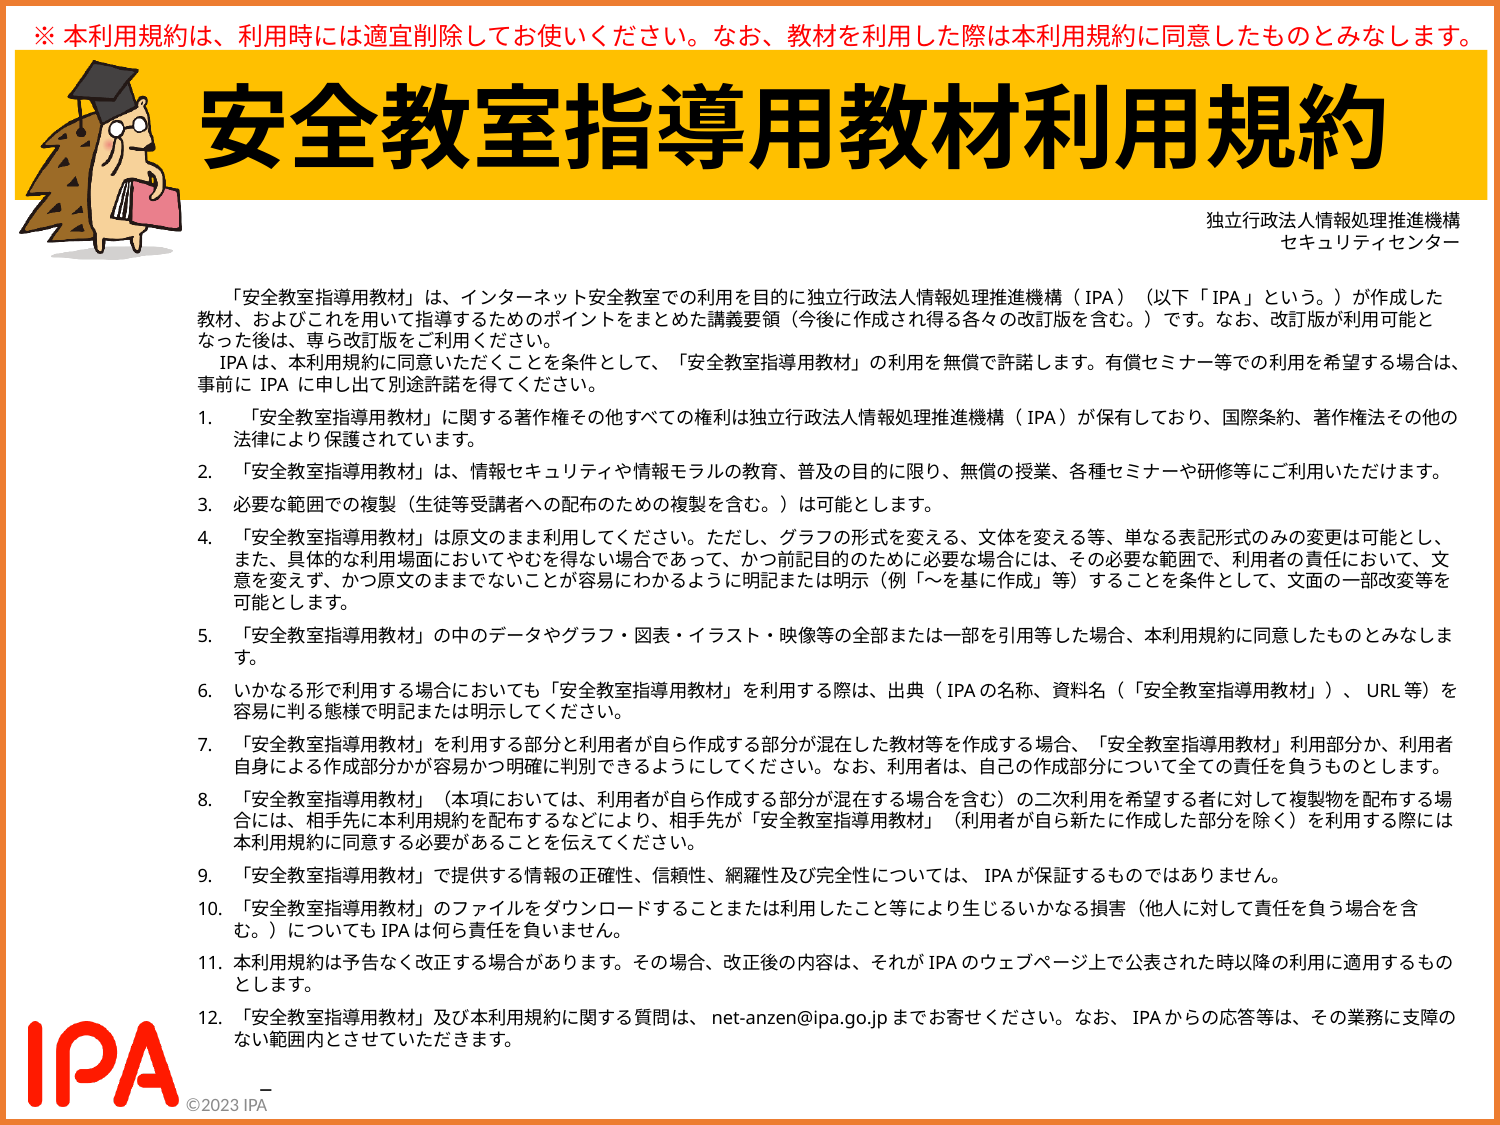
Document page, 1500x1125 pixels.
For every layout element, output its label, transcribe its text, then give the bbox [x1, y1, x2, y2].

title 安全教室指導用教材利用規約 [182, 73, 1488, 190]
picture [28, 1021, 179, 1107]
list 独立行政法人情報処理推進機構 セキュリティセンター 「安全教室指導用教材」は、インターネット安全教室での利用を目的に独立行政法人情報処理推進機構（IPA）（以下「IPA」という。）が作成した教材、およびこれを用いて指導するためのポイントをまとめた講義要領（今後に作成され得る各々の改訂版を含む。）です。なお、改訂版が利用可能となった後は、専ら改訂版をご利用ください。 IPAは、本利用規約に同意いただくことを条件として、「安全教室指導用教材」の利用を無償で許諾します。有償セミナー等での利用を希望する場合は、事前に IPA に申し出て別途許諾を得てください。 「安全教室指導用教材」に関する著作権その他すべての権利は独立行政法人情報処理推進機構（IPA）が保有しており、国際条約、著作権法その他の法律により保護されています。 「安全教室指導用教材」は、情報セキュリティや情報モラルの教育、普及の目的に限り、無償の授業、各種セミナーや研修等にご利用いただけます。 必要な範囲での複製（生徒等受講者への配布のための複製を含む。）は可能とします。 「安全教室指導用教材」は原文のまま利用してください。ただし、グラフの形式を変える、文体を変える等、単なる表記形式のみの変更は可能とし、また、具体的な利用場面においてやむを得ない場合であって、かつ前記目的のために必要な場合には、その必要な範囲で、利用者の責任において、文意を変えず、かつ原文のままでないことが容易にわかるように明記または明示（例「～を基に作成」等）することを条件として、文面の一部改変等を可能とします。 「安全教室指導用教材」の中のデータやグラフ・図表・イラスト・映像等の全部または一部を引用等した場合、本利用規約に同意したものとみなします。 いかなる形で利用する場合においても「安全教室指導用教材」を利用する際は、出典（IPAの名称、資料名（「安全教室指導用教材」）、URL等）を容易に判る態様で明記または明示してください。 「安全教室指導用教材」を利用する部分と利用者が自ら作成する部分が混在した教材等を作成する場合、「安全教室指導用教材」利用部分か、利用者自身による作成部分かが容易かつ明確に判別できるようにしてください。なお、利用者は、自己の作成部分について全ての責任を負うものとします。 「安全教室指導用教材」（本項においては、利用者が自ら作成する部分が混在する場合を含む）の二次利用を希望する者に対して複製物を配布する場合には、相手先に本利用規約を配布するなどにより、相手先が「安全教室指導用教材」（利用者が自ら新たに作成した部分を除く）を利用する際には本利用規約に同意する必要があることを伝えてください。 「安全教室指導用教材」で提供する情報の正確性、信頼性、網羅性及び完全性については、IPAが保証するものではありません。 「安全教室指導用教材」のファイルをダウンロードすることまたは利用したこと等により生じるいかなる損害（他人に対して責任を負う場合を含む。）についてもIPAは何ら責任を負いません。 本利用規約は予告なく改正する場合があります。その場合、改正後の内容は、それがIPAのウェブページ上で公表された時以降の利用に適用するものとします。 「安全教室指導用教材」及び本利用規約に関する質問は、net-anzen@ipa.go.jpまでお寄せください。なお、IPAからの応答等は、その業務に支障のない範囲内とさせていただきます。 [182, 202, 1477, 1089]
text_box ※本利用規約は、利用時には適宜削除してお使いください。なお、教材を利用した際は本利用規約に同意したものとみなします。 [18, 13, 1477, 59]
picture [19, 60, 182, 260]
